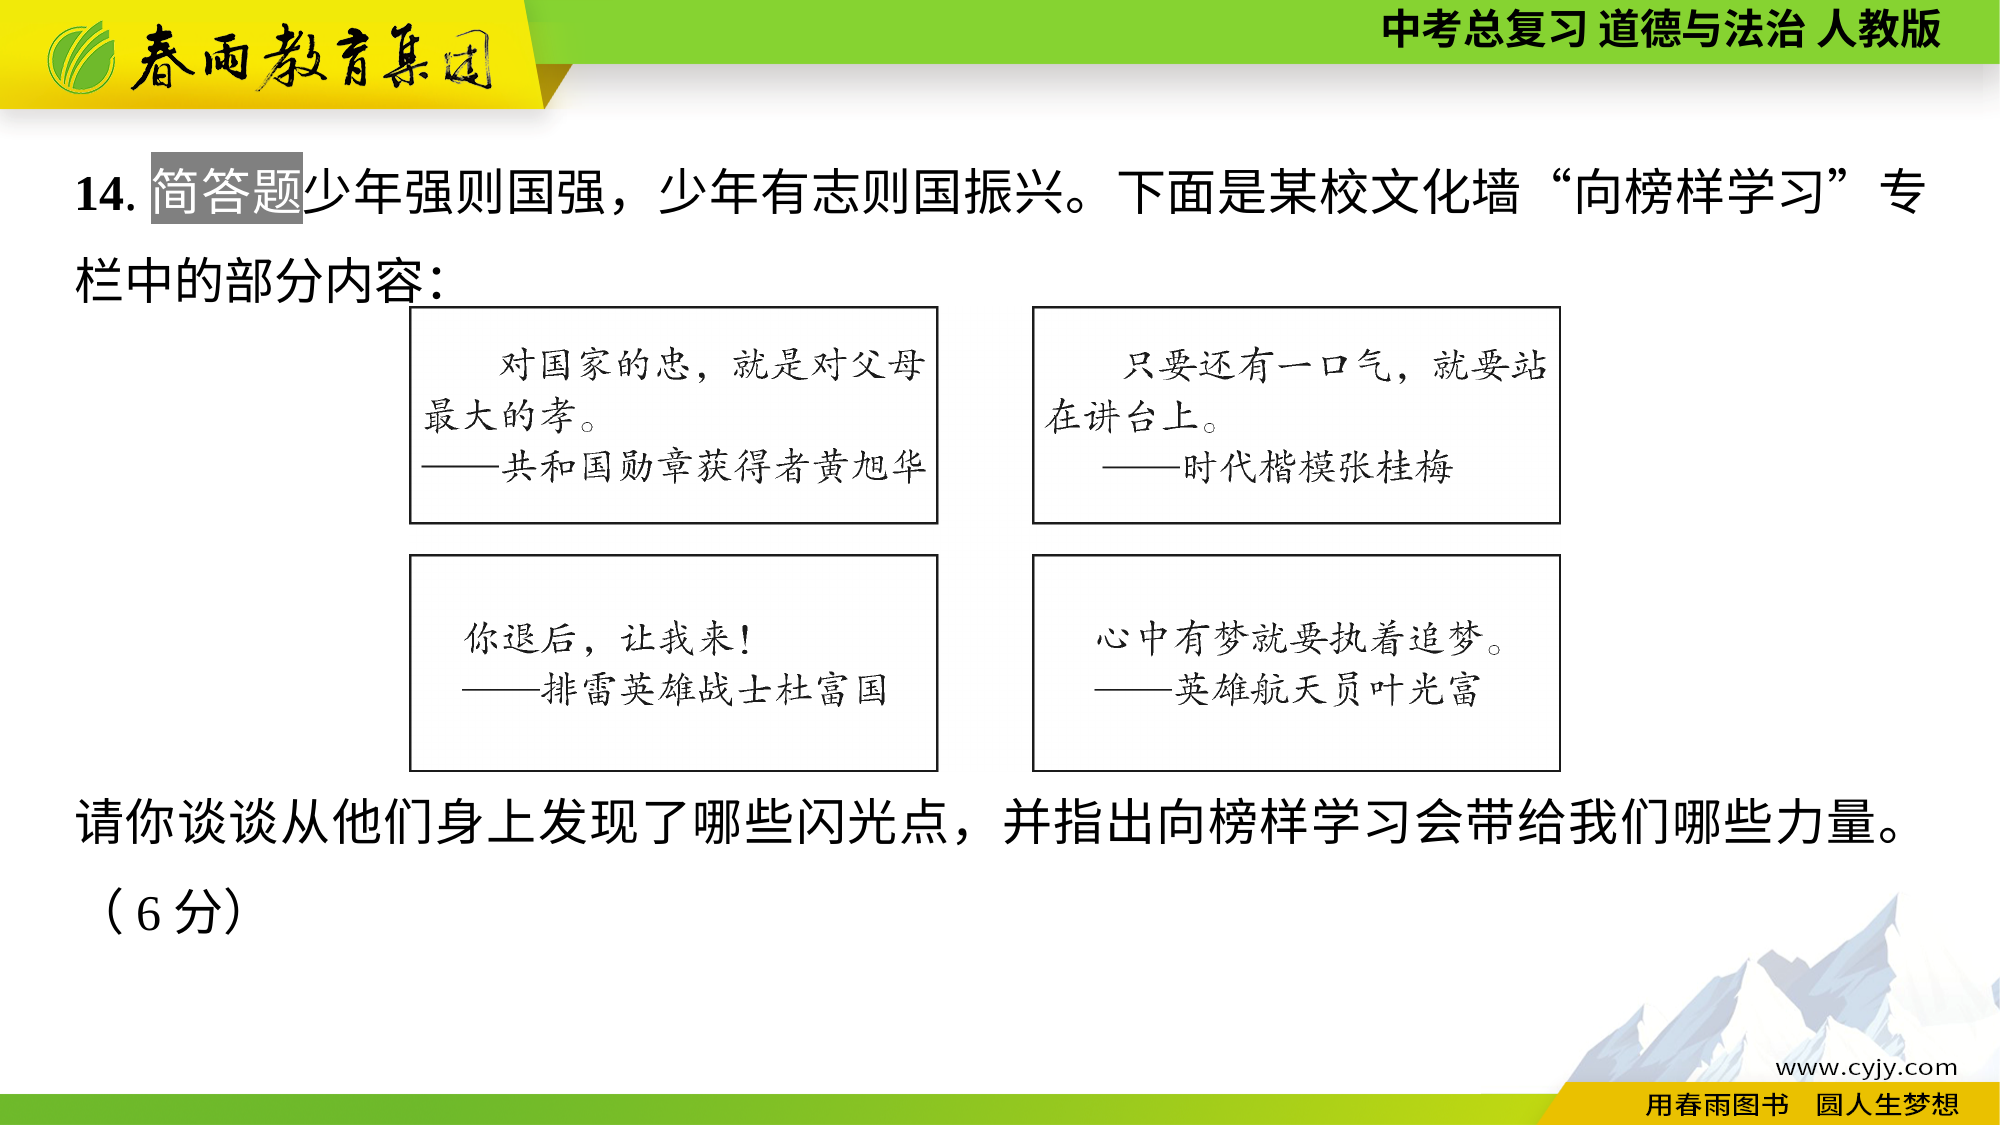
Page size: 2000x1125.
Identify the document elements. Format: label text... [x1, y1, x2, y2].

list 14.简答题少年强则国强，少年有志则国振兴。下面是某校文化墙“向榜样学习”专栏中的部分内容： 请你谈谈从他们身上发现了哪些闪光点，并指出向榜样学习会带给我们哪些力量。（6分） [59, 122, 1944, 956]
picture [0, 0, 2000, 1125]
